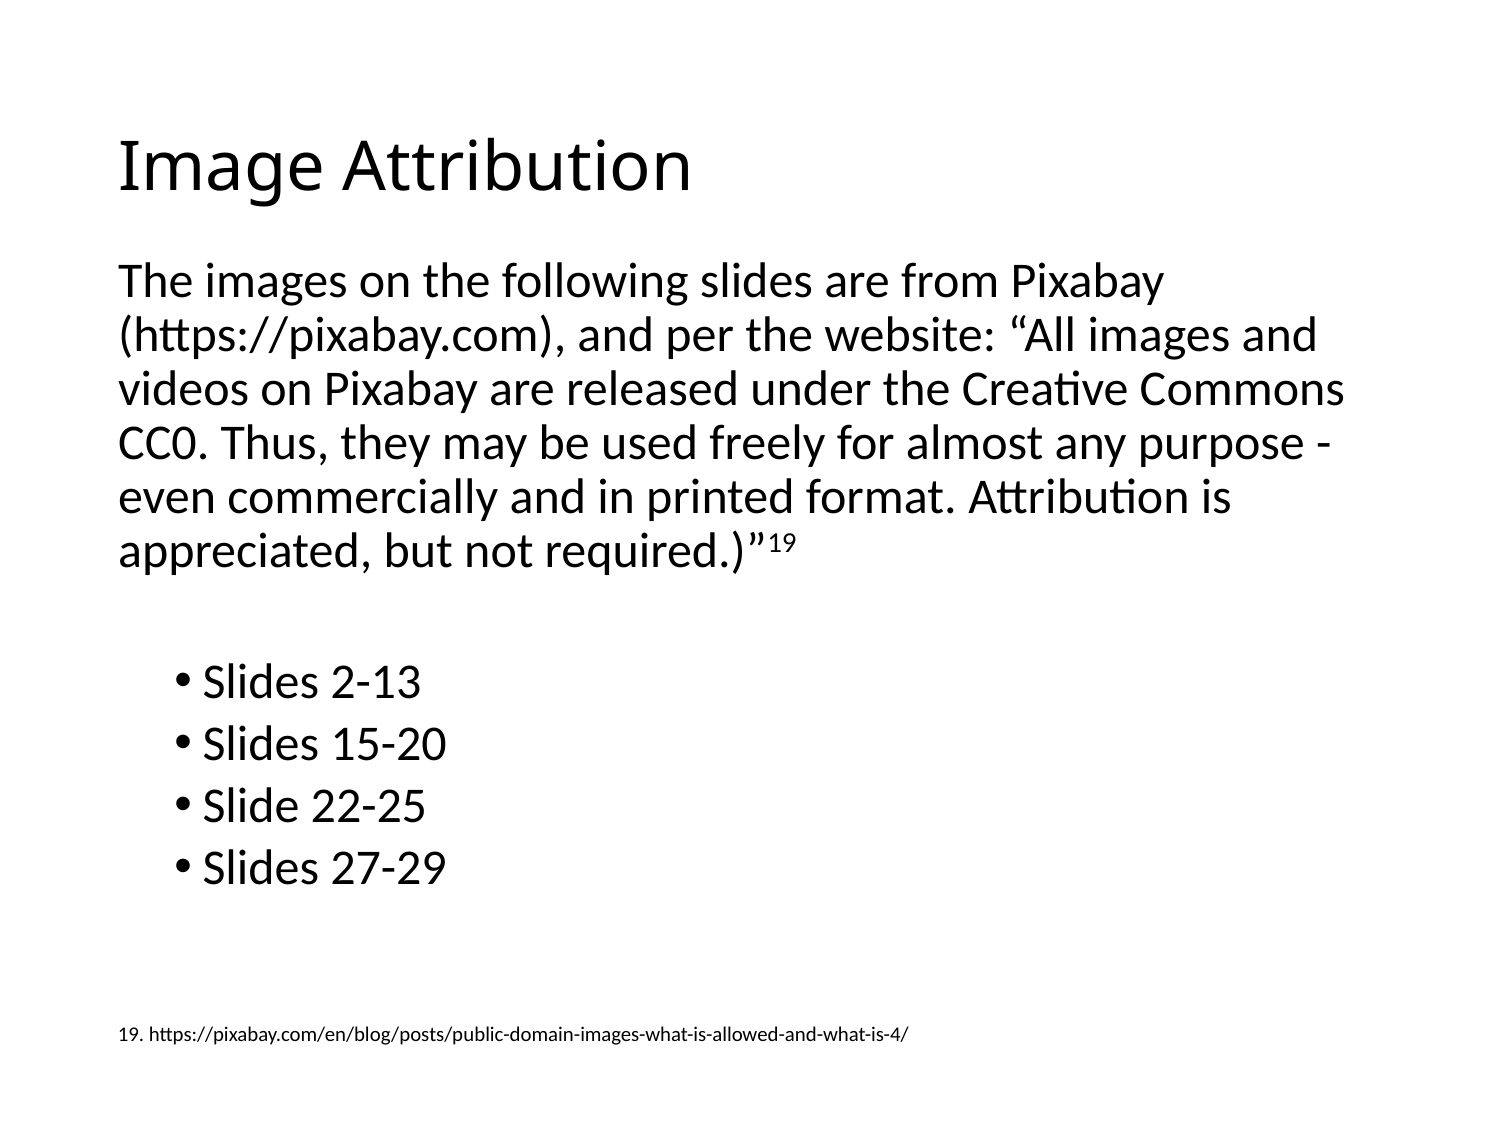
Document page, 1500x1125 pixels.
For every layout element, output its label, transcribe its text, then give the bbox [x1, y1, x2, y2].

title Image Attribution [102, 59, 1398, 246]
list The images on the following slides are from Pixabay (https://pixabay.com), and per the website: “All images and videos on Pixabay are released under the Creative Commons CC0. Thus, they may be used freely for almost any purpose - even commercially and in printed format. Attribution is appreciated, but not required.)”19 Slides 2-13 Slides 15-20 Slide 22-25 Slides 27-29 [102, 246, 1398, 1014]
text_box 19. https://pixabay.com/en/blog/posts/public-domain-images-what-is-allowed-and-what-is-4/ [103, 1013, 1280, 1053]
